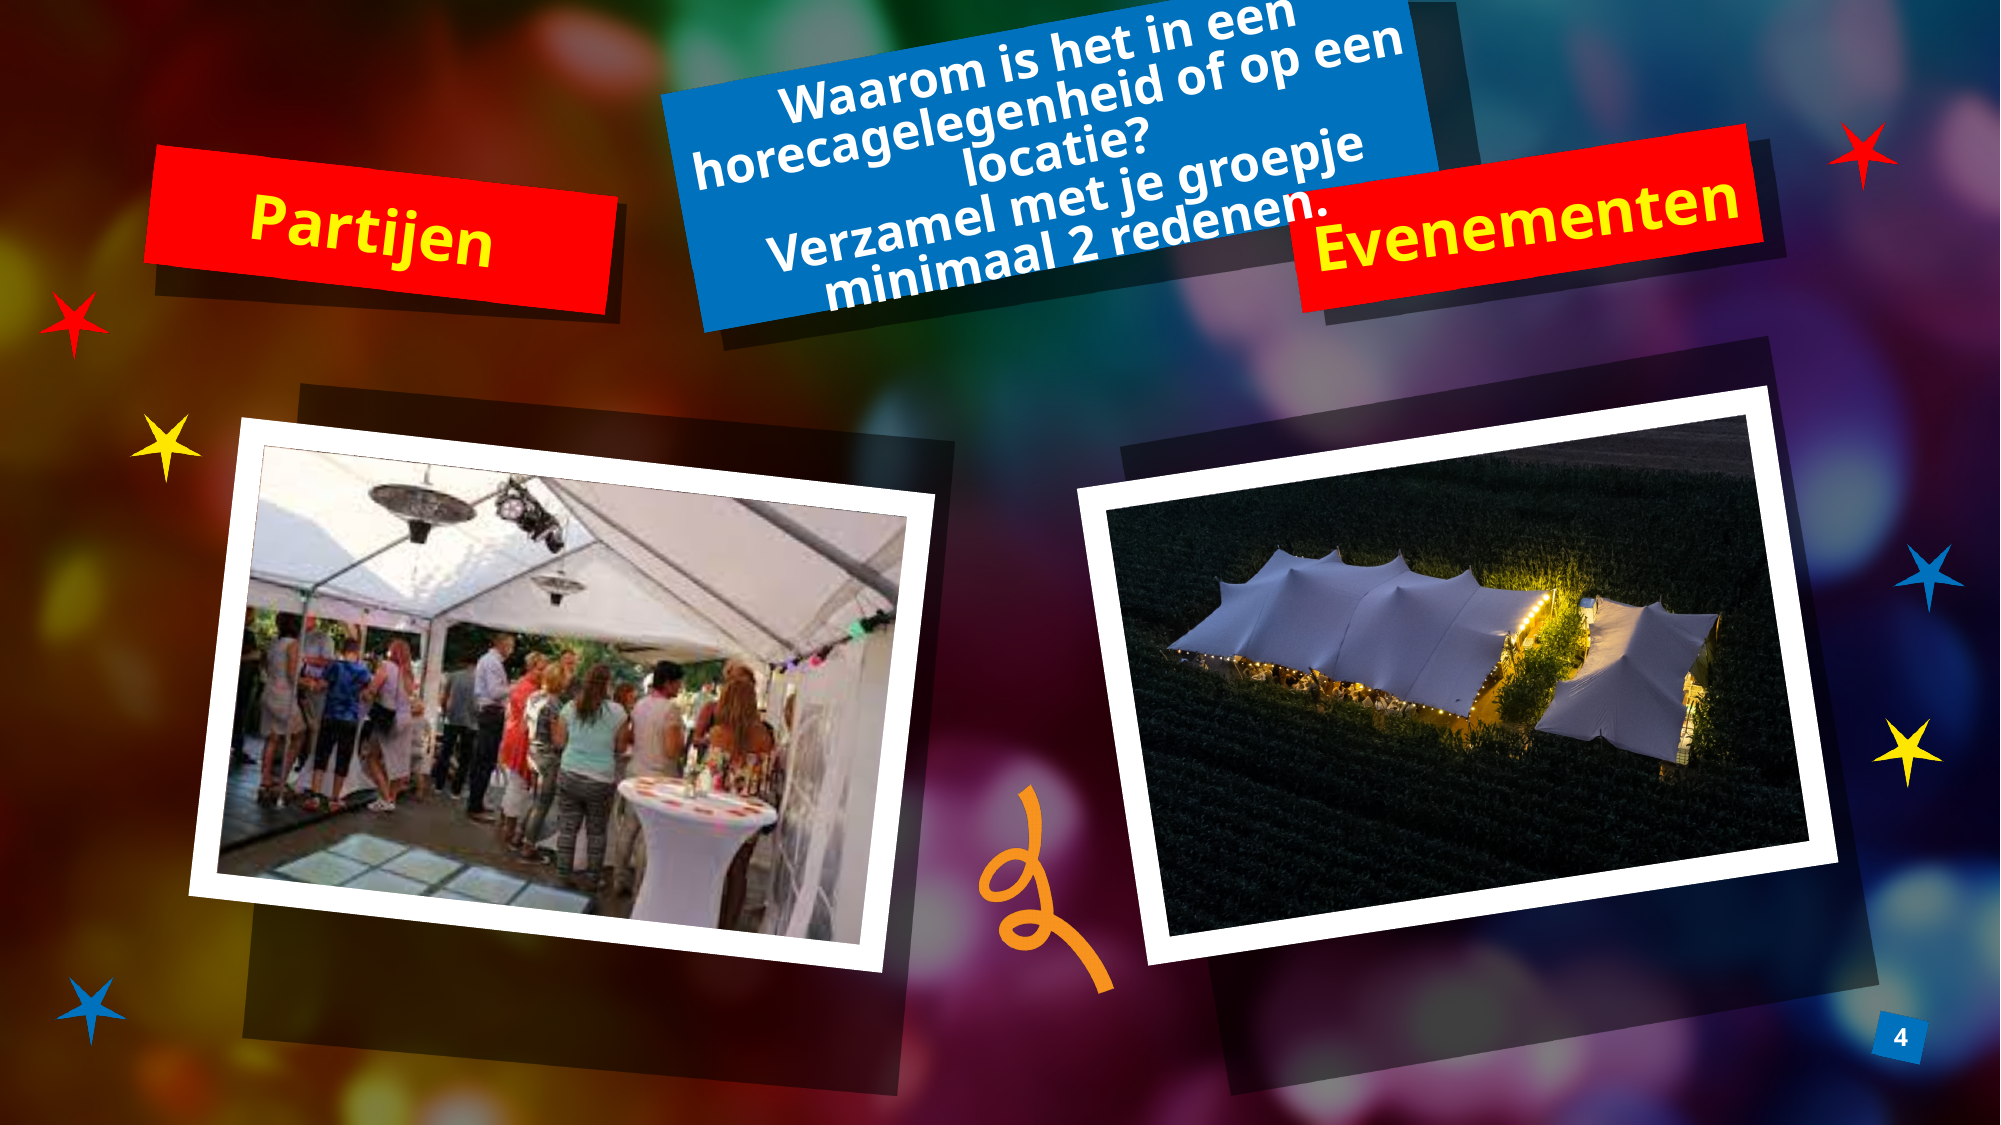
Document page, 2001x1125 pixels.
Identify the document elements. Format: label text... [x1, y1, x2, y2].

slide_number 4 [1866, 1008, 1936, 1069]
title Waarom is het in een horecagelegenheid of op een locatie? Verzamel met je groepje minimaal 2 redenen. [666, 0, 1449, 335]
list Partijen [142, 165, 617, 322]
picture [0, 0, 2000, 1125]
list Evenementen [1290, 153, 1766, 315]
